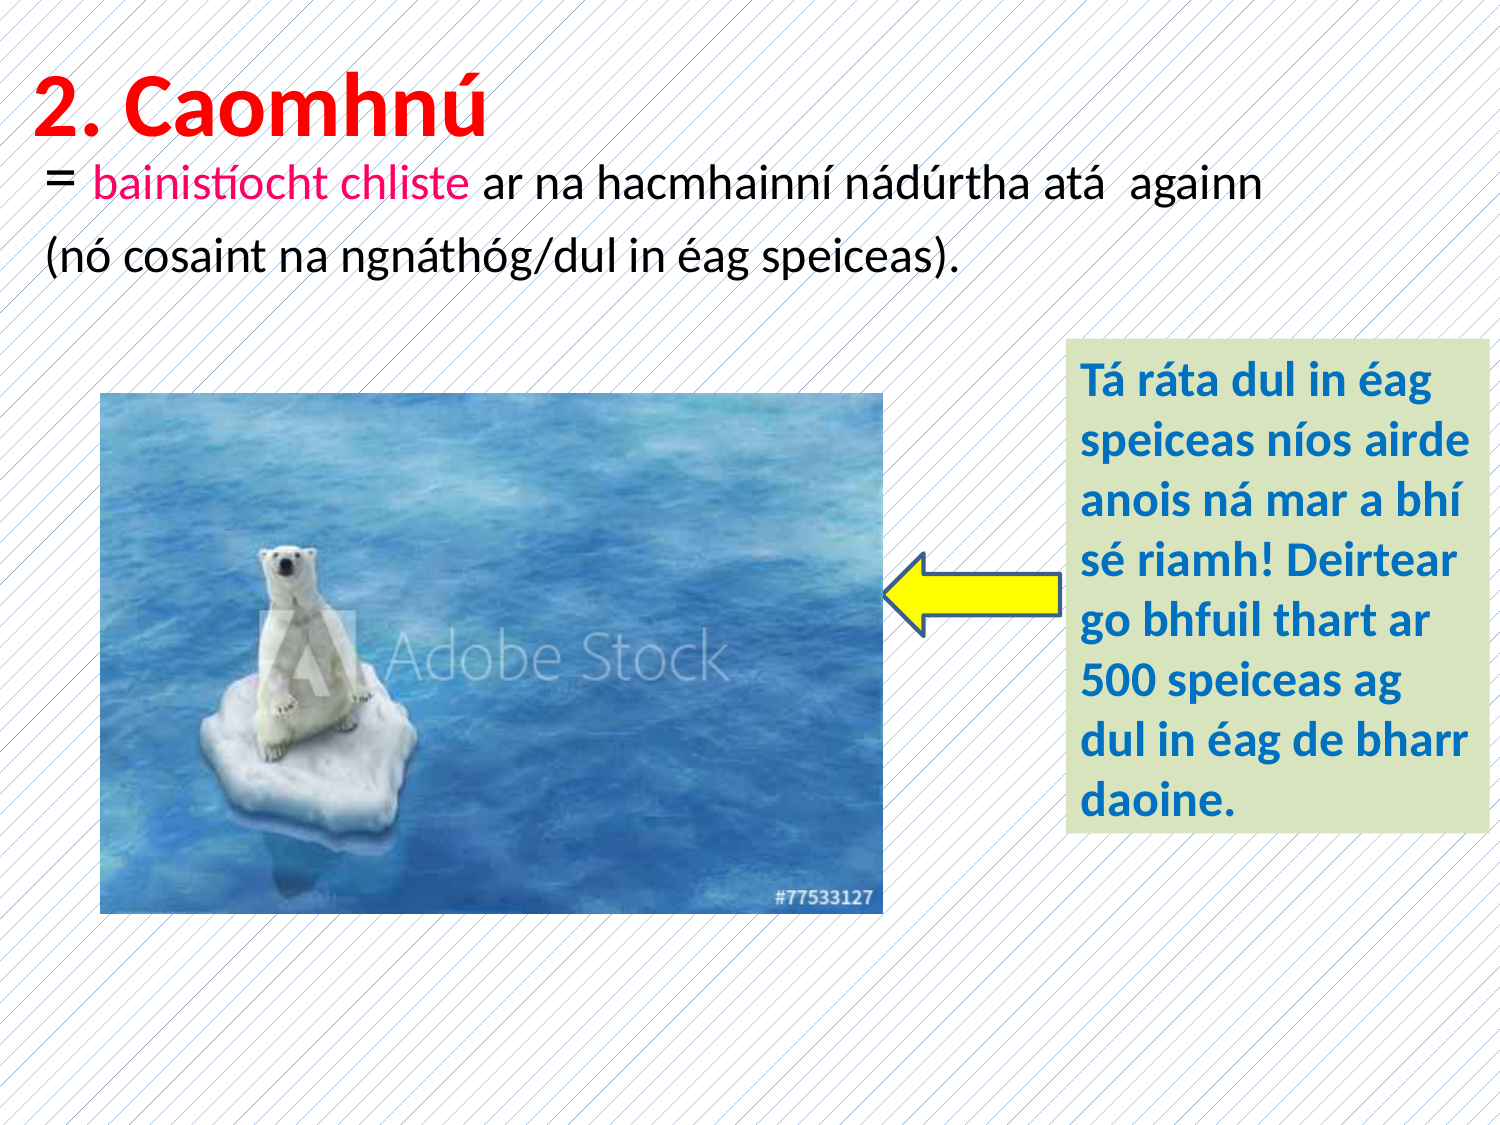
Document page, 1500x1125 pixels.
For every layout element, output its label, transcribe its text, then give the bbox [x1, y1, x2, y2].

text_box Tá ráta dul in éag speiceas níos airde anois ná mar a bhí sé riamh! Deirtear go bhfuil thart ar 500 speiceas ag dul in éag de bharr daoine. [1065, 338, 1490, 834]
title 2. Caomhnú [17, 5, 1402, 194]
picture [100, 392, 883, 914]
list = bainistíocht chliste ar na hacmhainní nádúrtha atá againn (nó cosaint na ngnáthóg/dul in éag speiceas). [29, 125, 1424, 982]
text_box [888, 551, 1063, 638]
